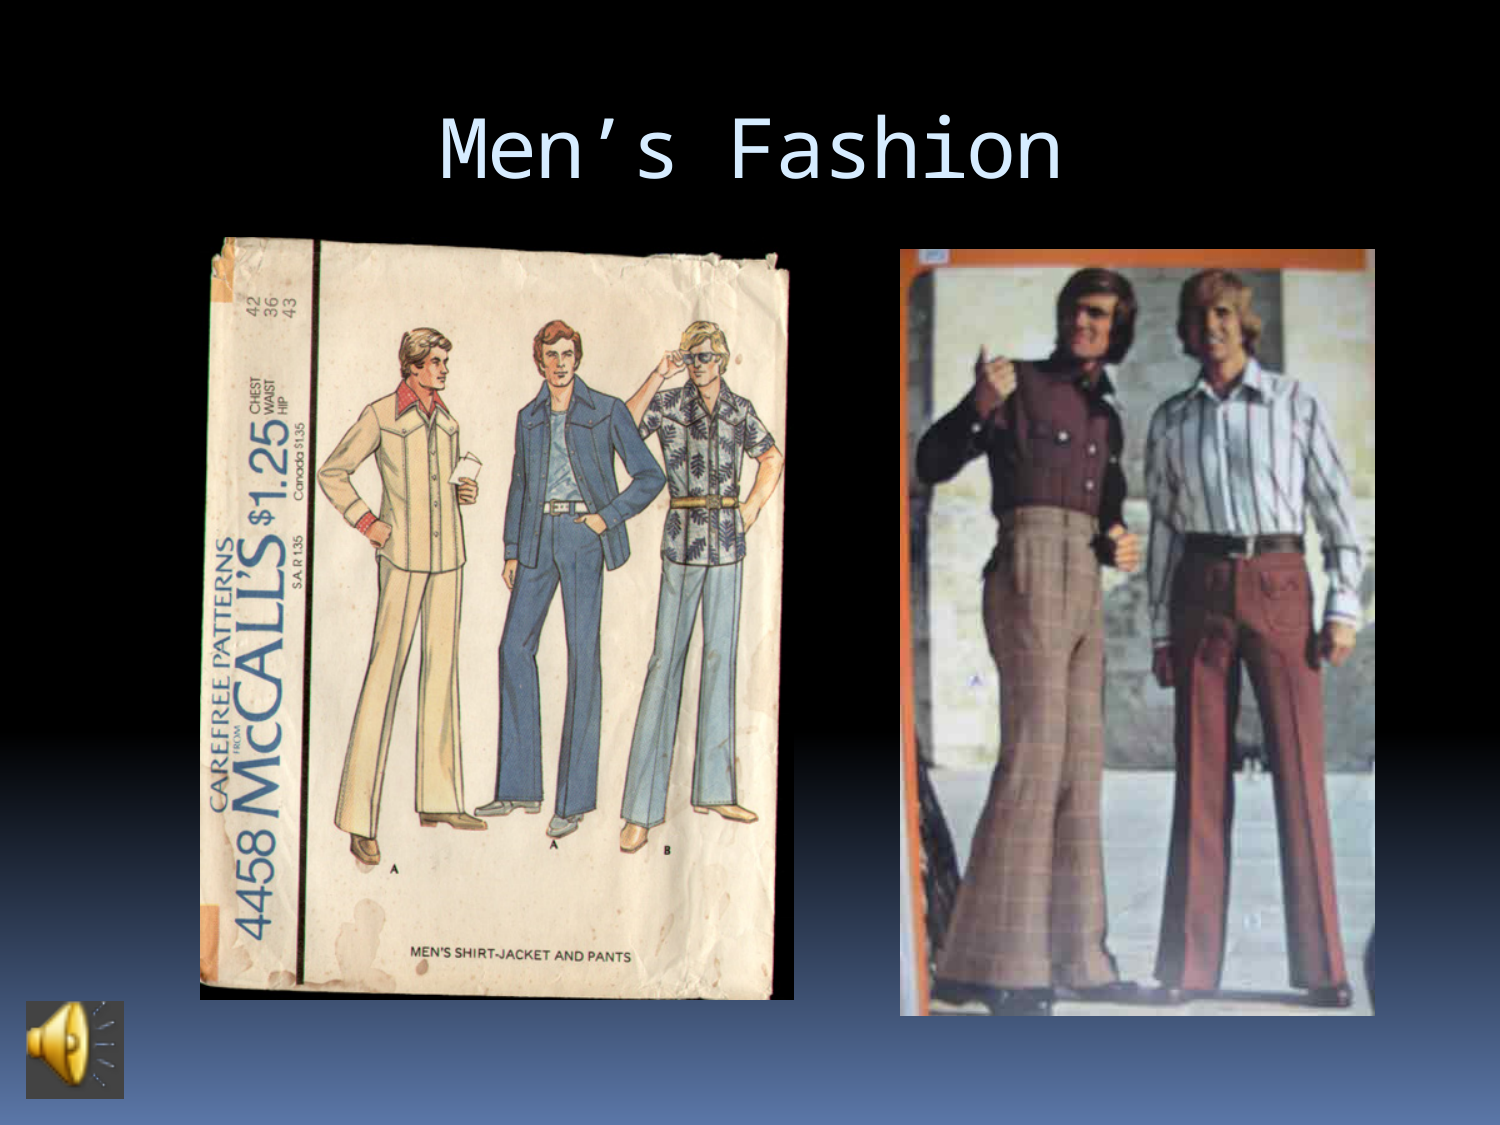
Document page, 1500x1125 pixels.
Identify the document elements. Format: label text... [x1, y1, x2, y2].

picture [899, 249, 1376, 1017]
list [24, 999, 126, 1101]
picture [199, 236, 794, 1001]
title Men’s Fashion [425, 87, 1088, 238]
